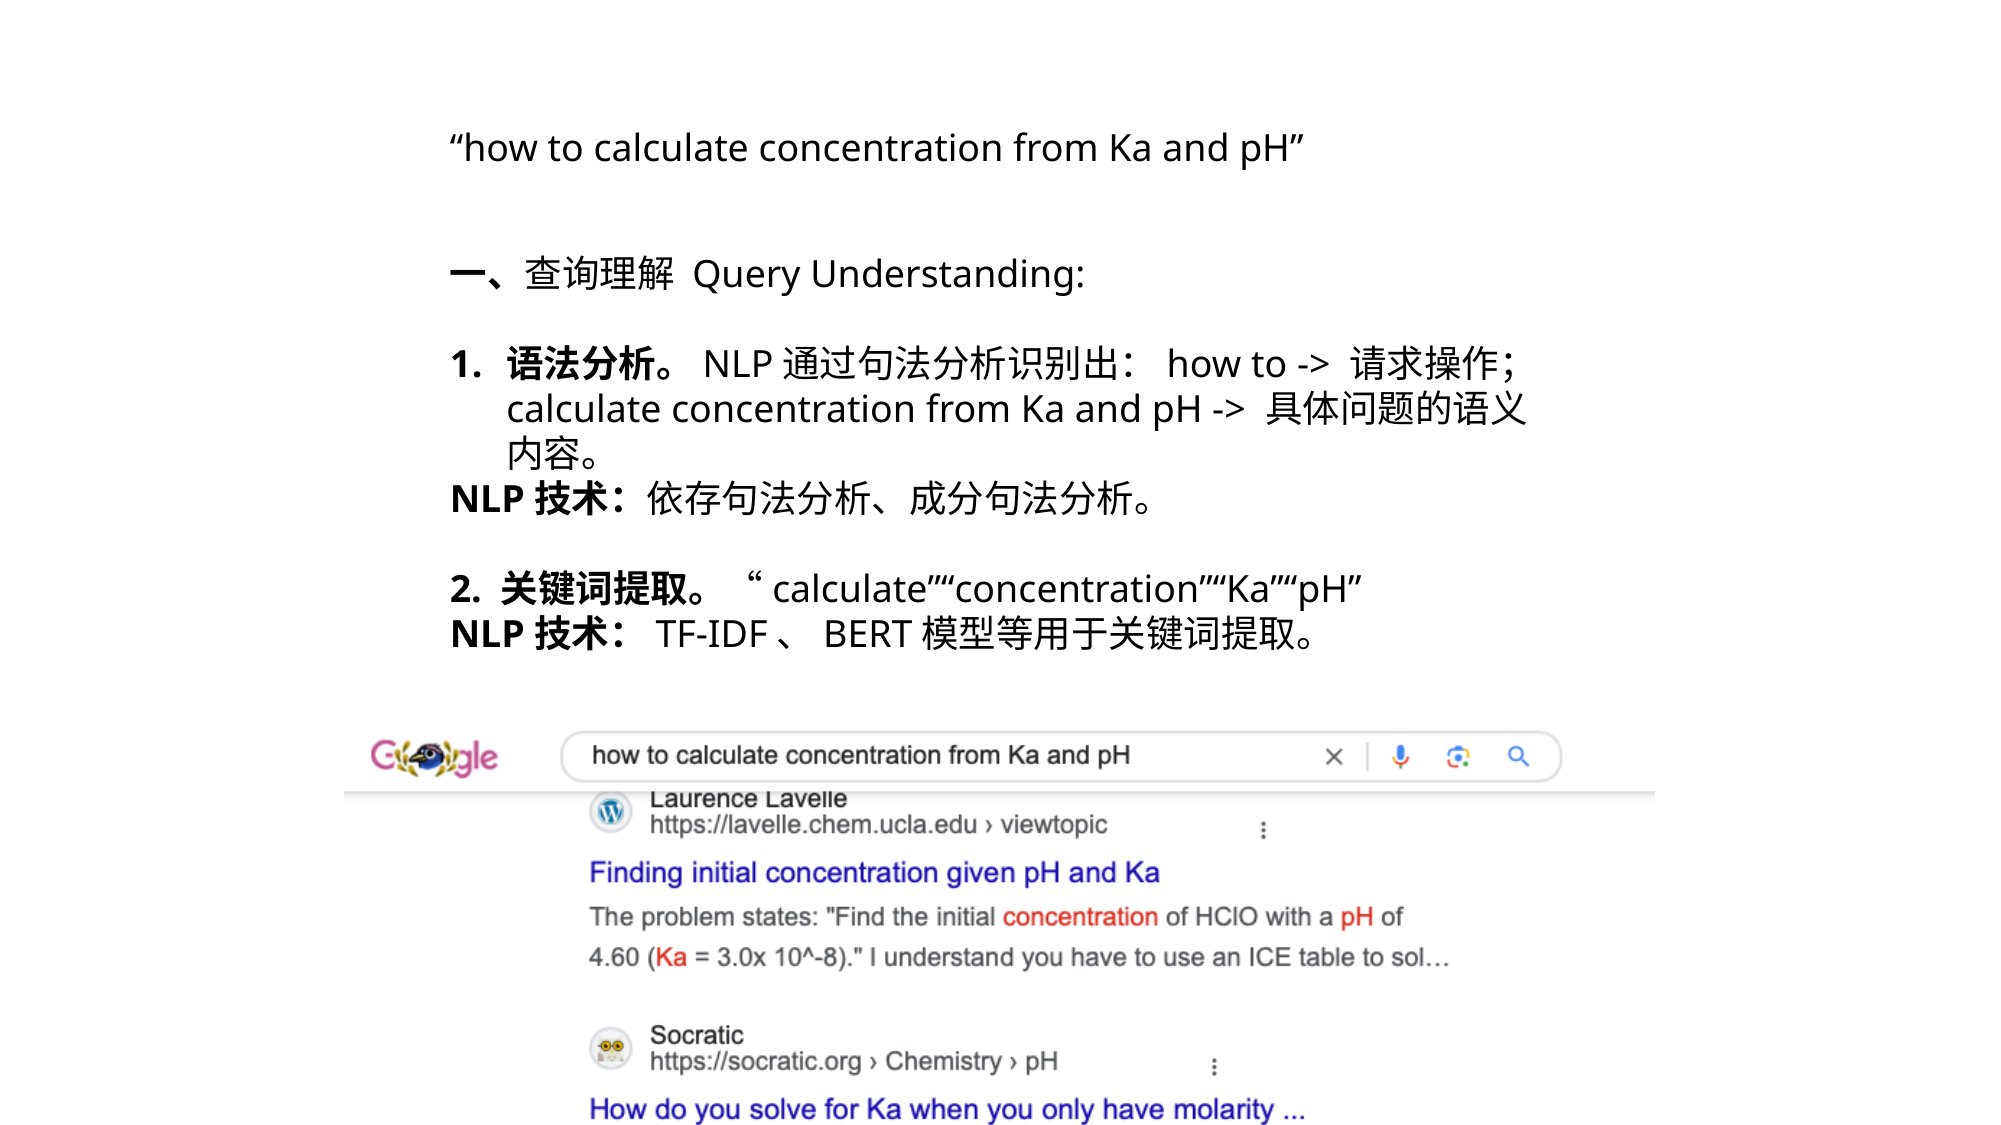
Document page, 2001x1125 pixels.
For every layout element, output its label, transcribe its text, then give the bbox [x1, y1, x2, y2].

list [344, 728, 1655, 1125]
text_box “how to calculate concentration from Ka and pH” [435, 116, 1565, 177]
text_box 一、查询理解 Query Understanding: 语法分析。NLP通过句法分析识别出：how to -> 请求操作；calculate concentration from Ka and pH -> 具体问题的语义内容。 NLP技术：依存句法分析、成分句法分析。 2. 关键词提取。“calculate”“concentration”“Ka”“pH” NLP技术：TF-IDF、BERT模型等用于关键词提取。 [435, 242, 1565, 728]
